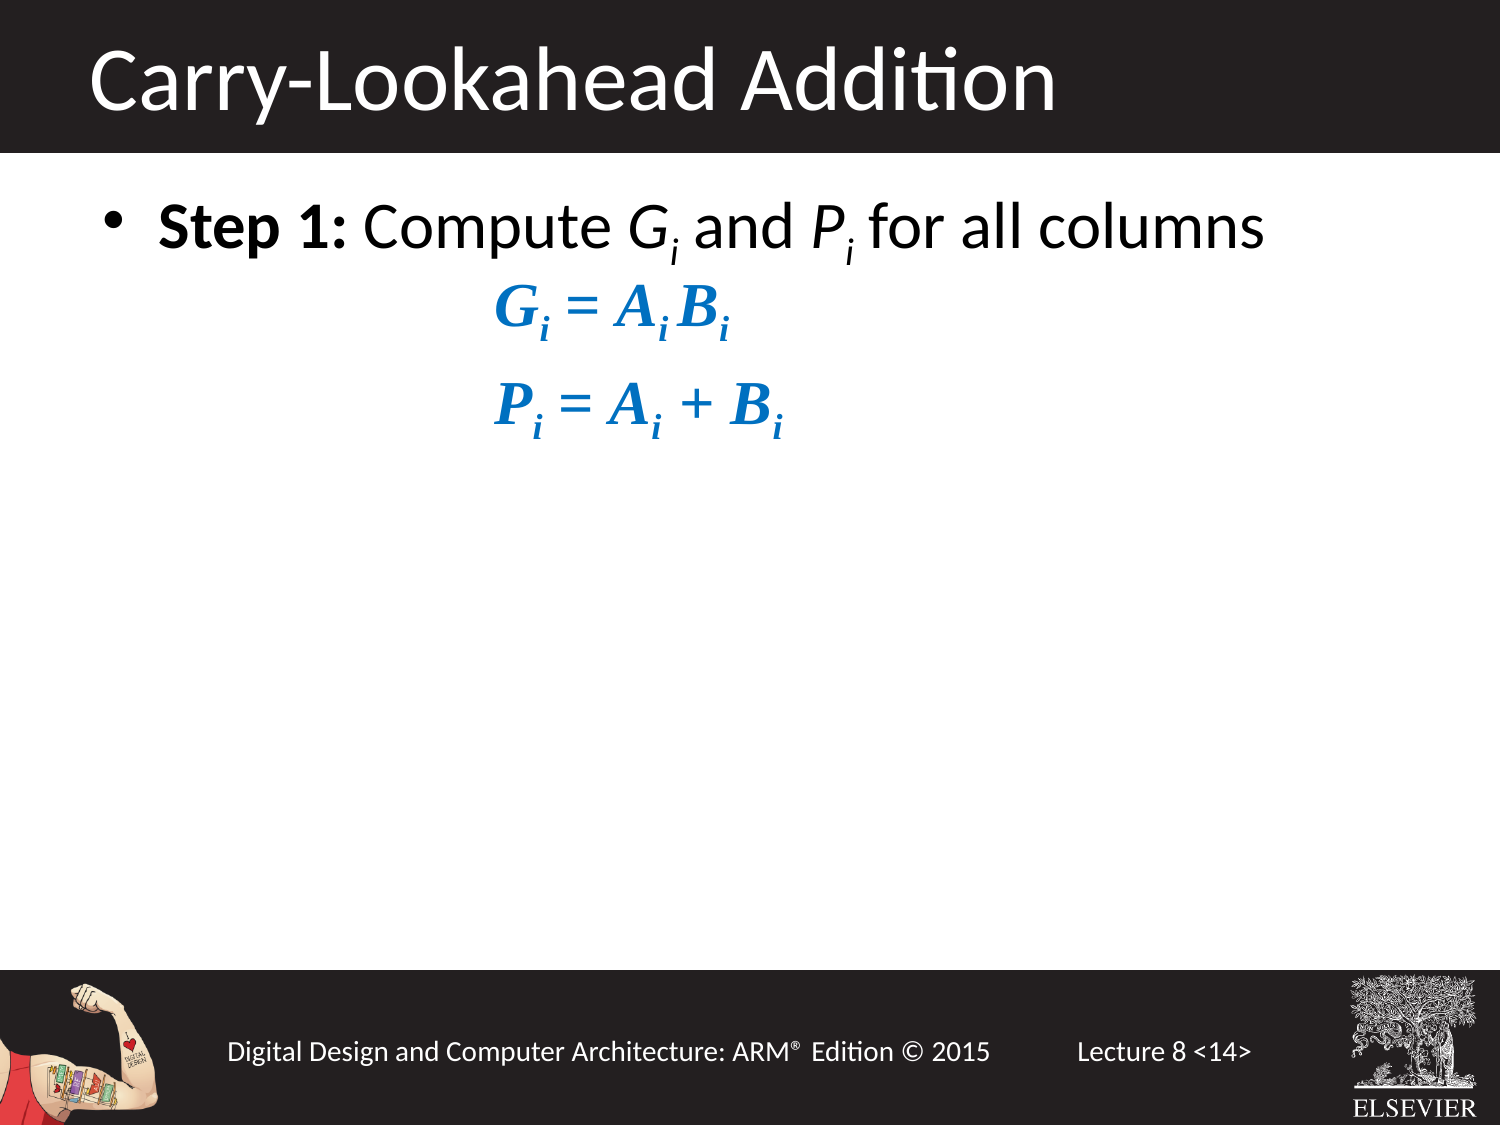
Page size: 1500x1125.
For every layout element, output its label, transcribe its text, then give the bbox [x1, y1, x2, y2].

text_box Gi = Ai Bi Pi = Ai + Bi [404, 256, 1155, 455]
text_box Step 1: Compute Gi and Pi for all columns [87, 174, 1375, 1025]
picture [1350, 974, 1477, 1117]
text_box Carry-Lookahead Addition [75, 11, 1375, 136]
picture [0, 979, 163, 1125]
